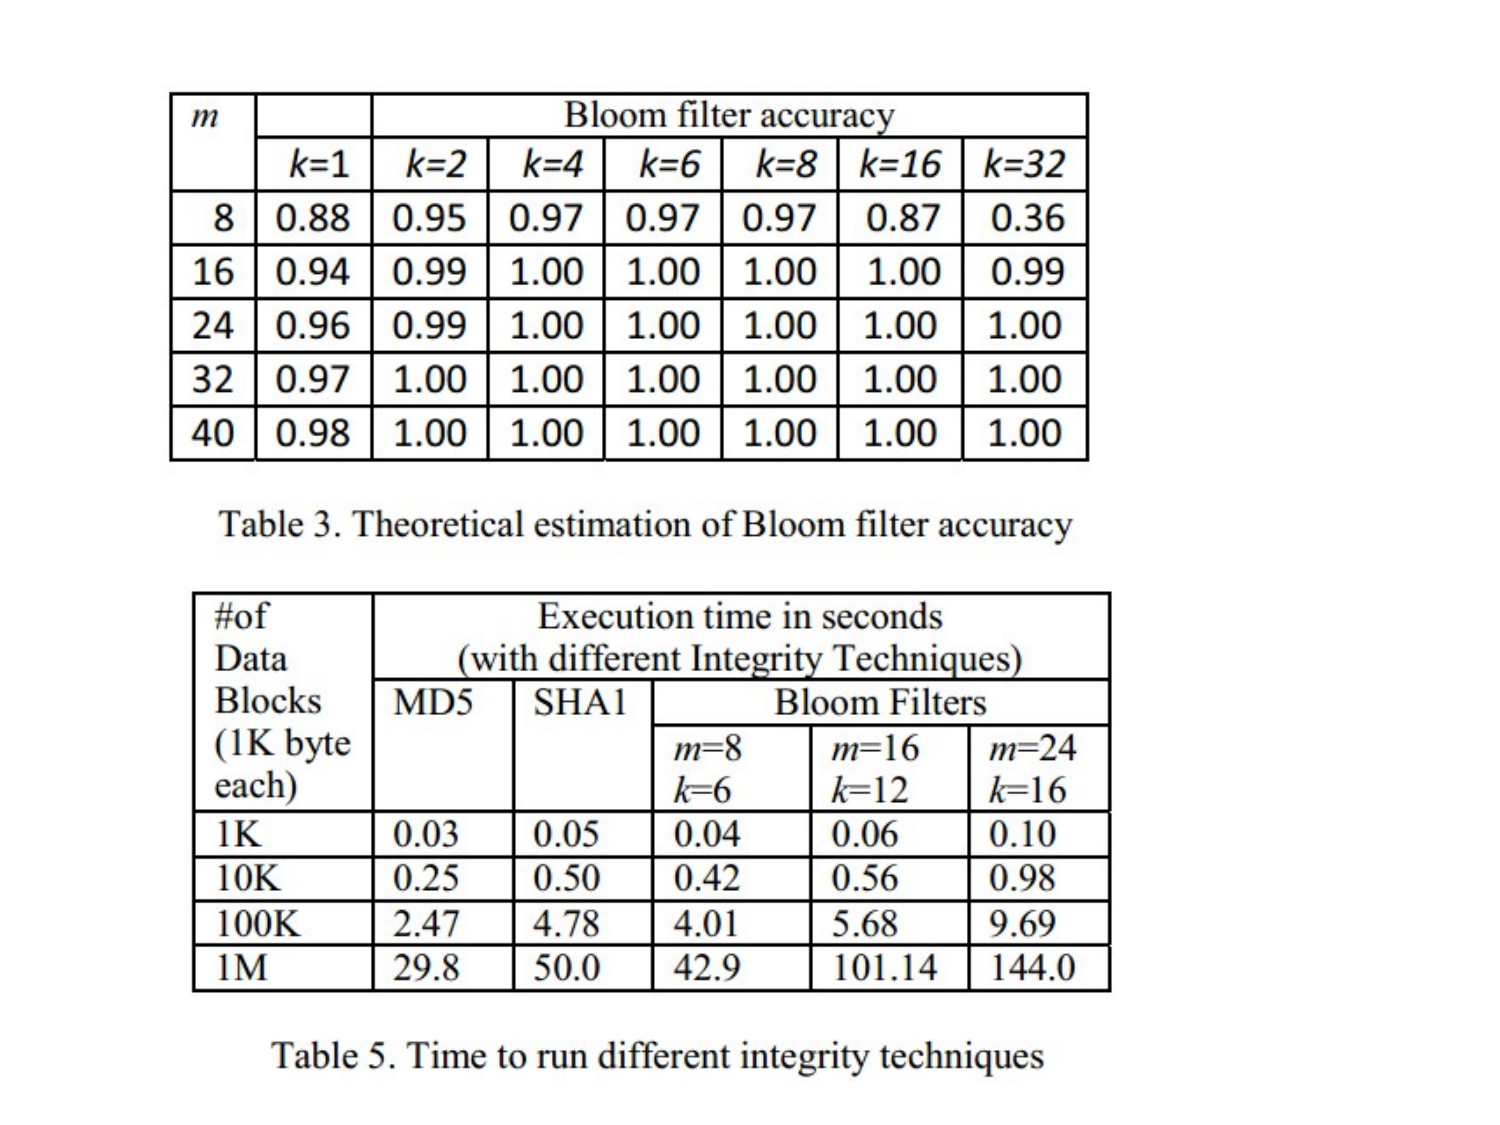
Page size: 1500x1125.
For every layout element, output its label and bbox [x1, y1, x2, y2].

picture [135, 30, 1145, 1087]
